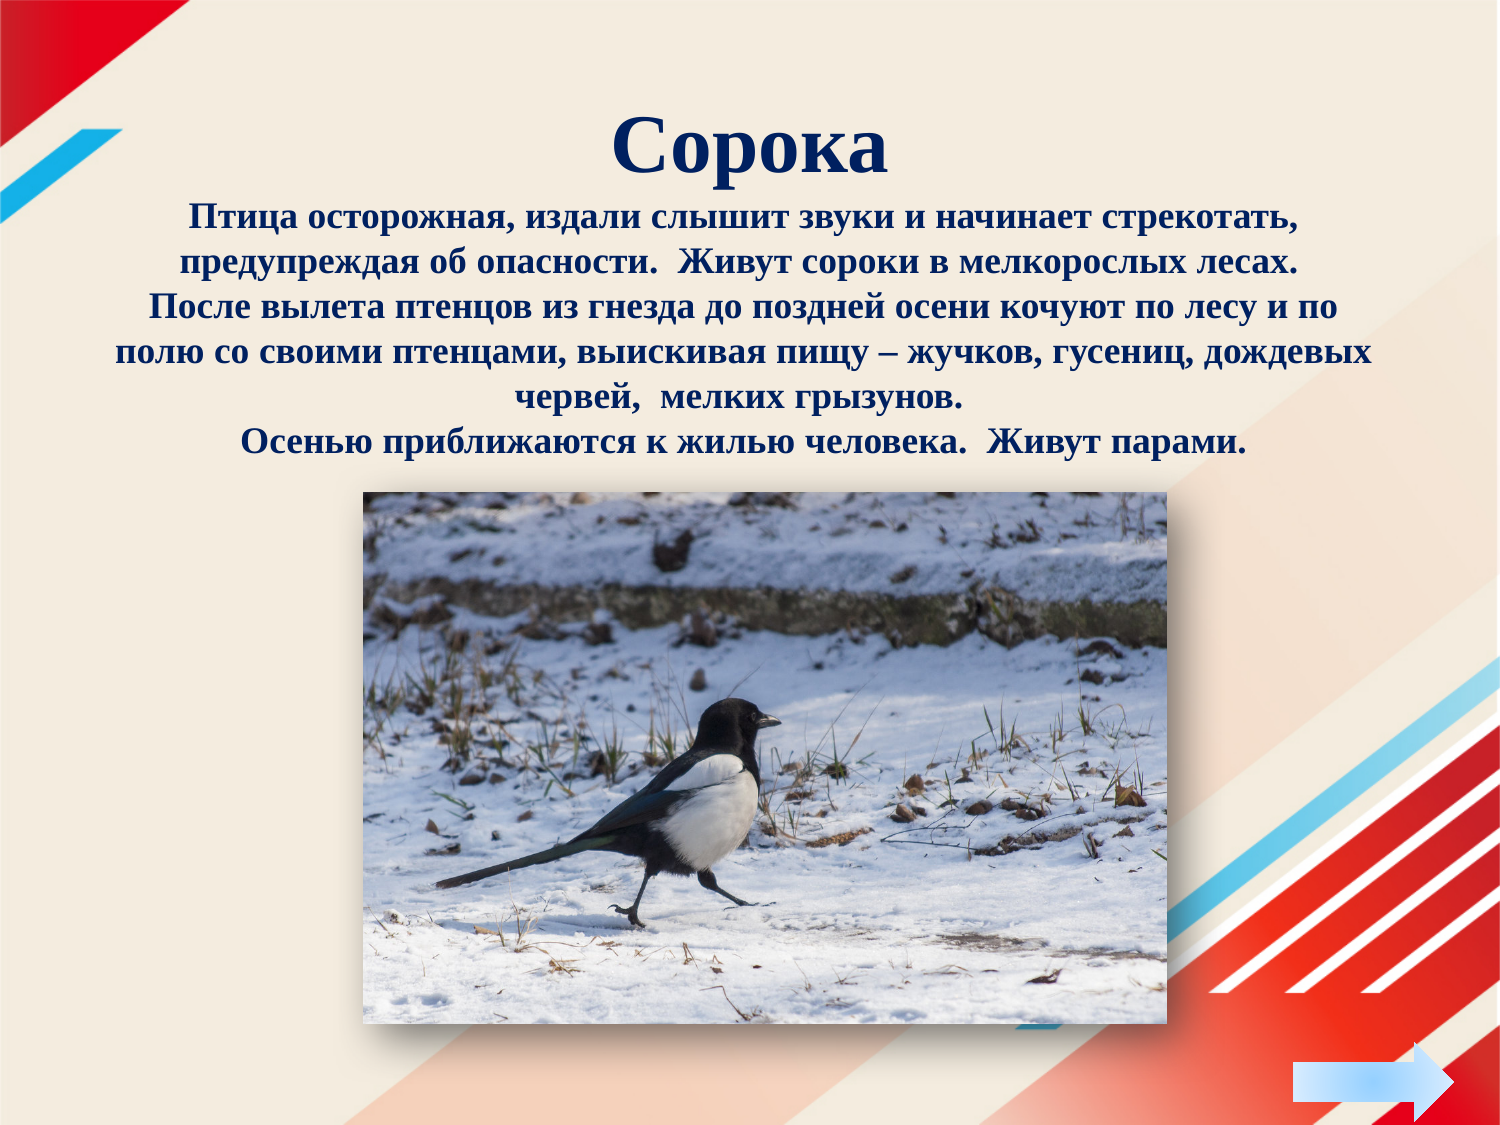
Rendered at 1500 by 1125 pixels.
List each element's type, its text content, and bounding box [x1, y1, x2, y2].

picture [0, 0, 1500, 1125]
title Сорока [75, 45, 1425, 233]
text_box Птица осторожная, издали слышит звуки и начинает стрекотать, предупреждая об опасности. Живут сороки в мелкорослых лесах. После вылета птенцов из гнезда до поздней осени кочуют по лесу и по полю со своими птенцами, выискивая пищу – жучков, гусениц, дождевых червей, мелких грызунов. Осенью приближаются к жилью человека. Живут парами. [100, 183, 1388, 469]
